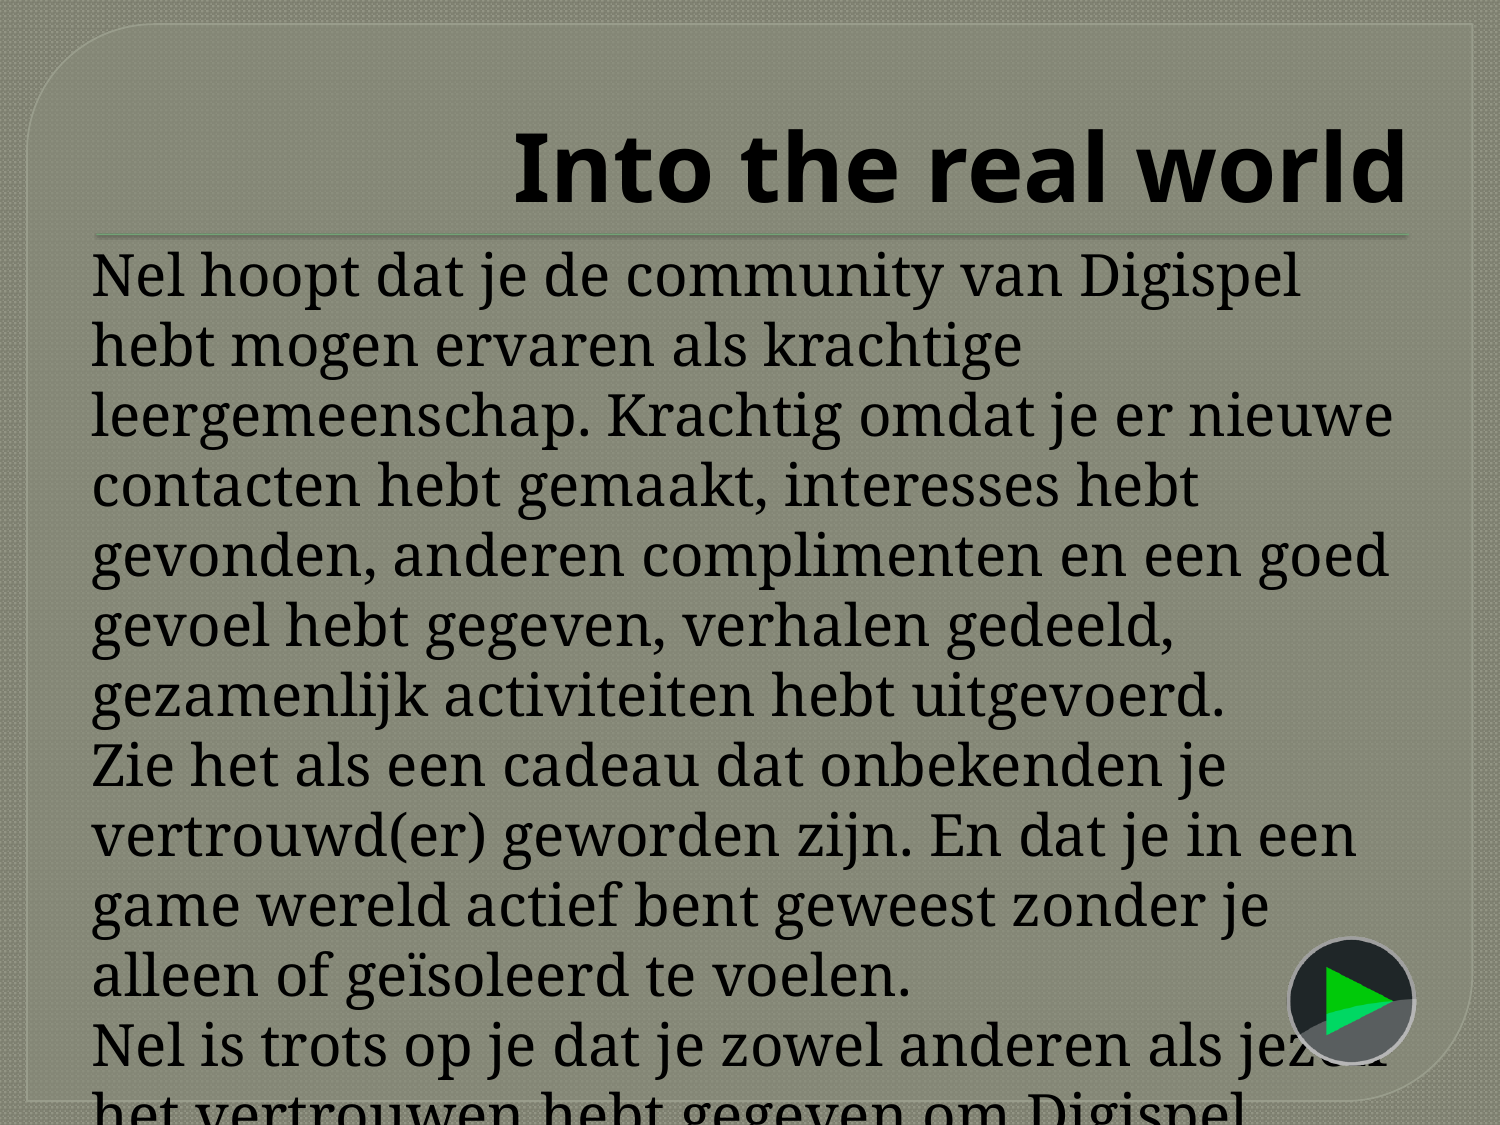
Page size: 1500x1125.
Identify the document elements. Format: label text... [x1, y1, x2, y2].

list Nel hoopt dat je de community van Digispel hebt mogen ervaren als krachtige leergemeenschap. Krachtig omdat je er nieuwe contacten hebt gemaakt, interesses hebt gevonden, anderen complimenten en een goed gevoel hebt gegeven, verhalen gedeeld, gezamenlijk activiteiten hebt uitgevoerd. Zie het als een cadeau dat onbekenden je vertrouwd(er) geworden zijn. En dat je in een game wereld actief bent geweest zonder je alleen of geïsoleerd te voelen. Nel is trots op je dat je zowel anderen als jezelf het vertrouwen hebt gegeven om Digispel samen met anderen te beleven. [76, 160, 1437, 1055]
picture [1269, 917, 1434, 1083]
title Into the real world [75, 41, 1425, 230]
